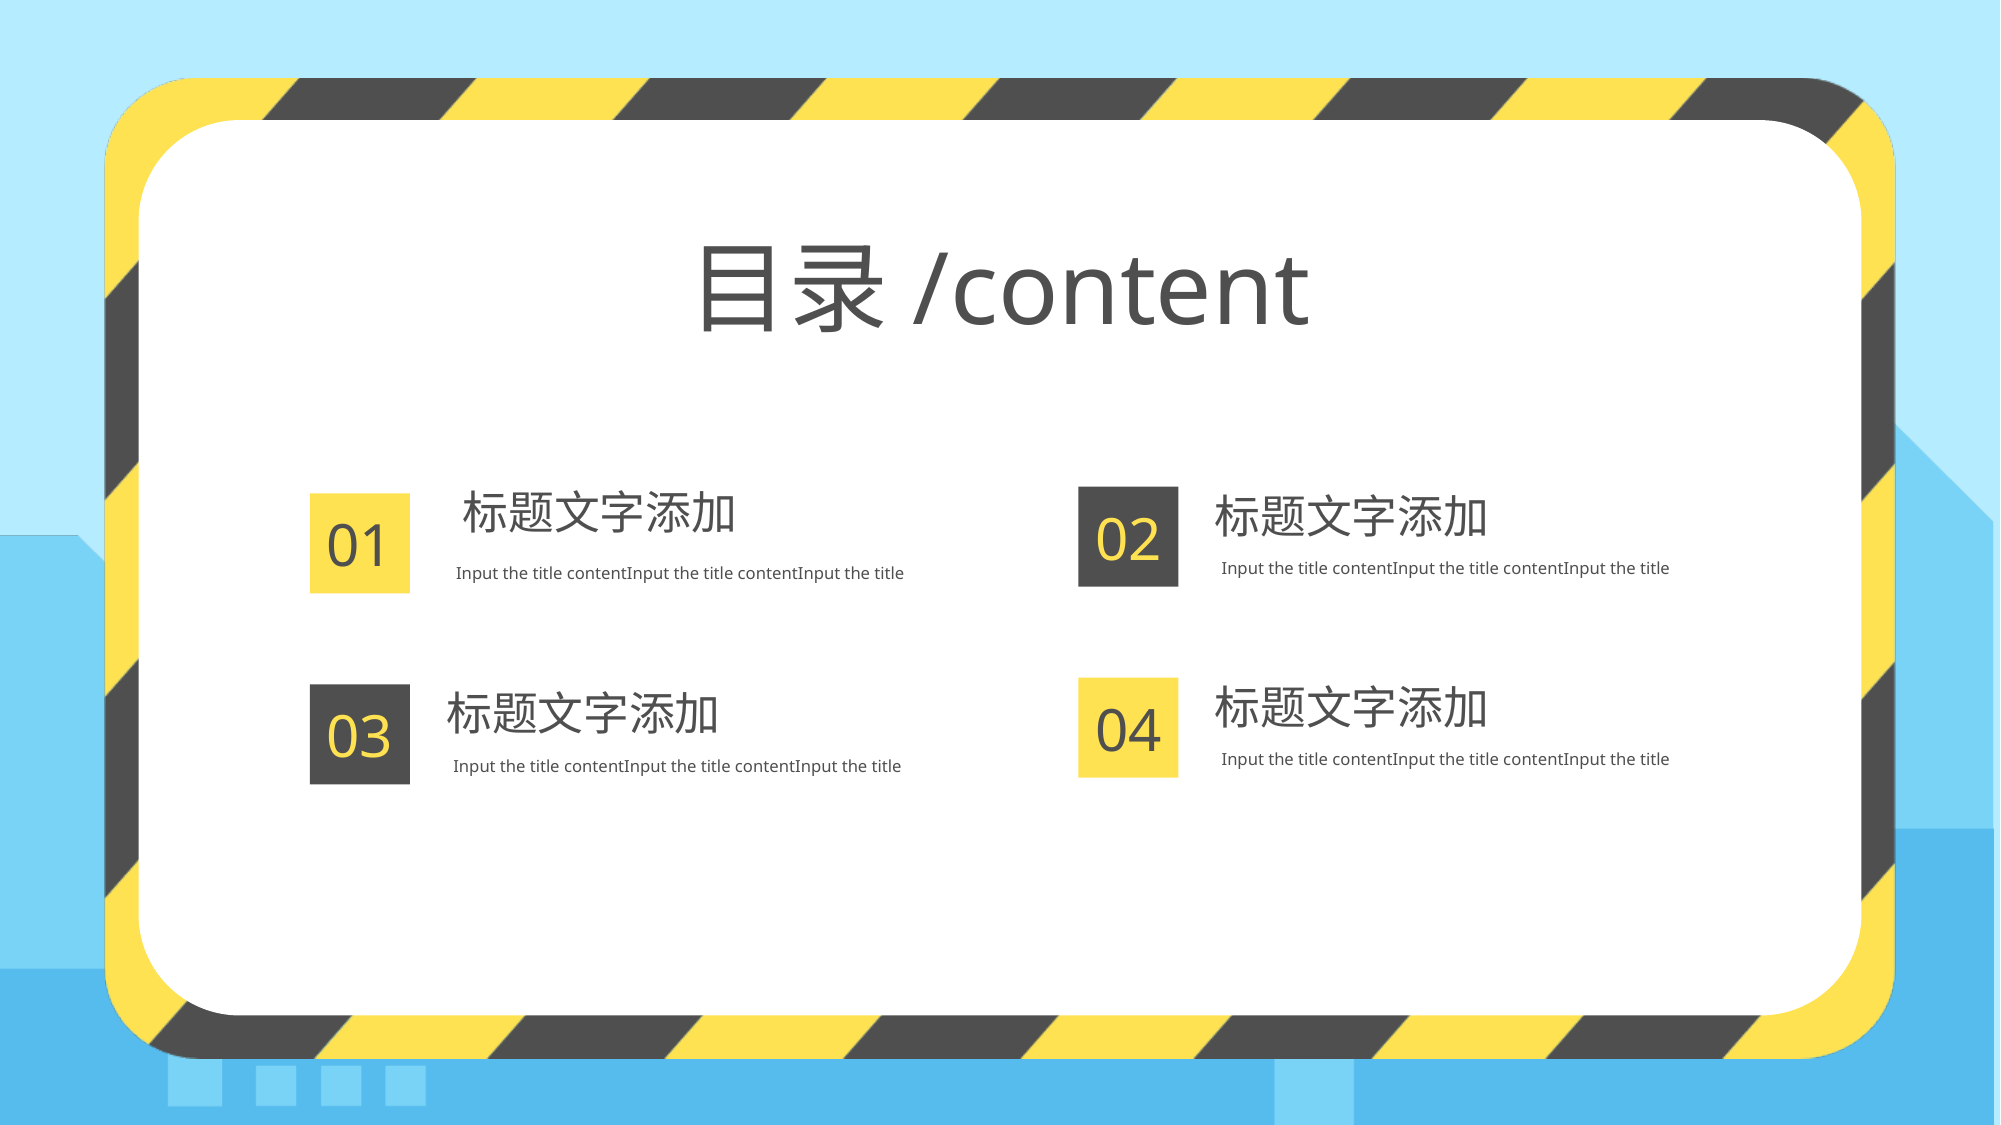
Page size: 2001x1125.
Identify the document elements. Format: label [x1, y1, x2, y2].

text_box [309, 677, 1011, 785]
text_box [309, 476, 1014, 594]
picture [0, 0, 2000, 1125]
text_box [1078, 479, 1780, 587]
text_box [1078, 670, 1780, 778]
